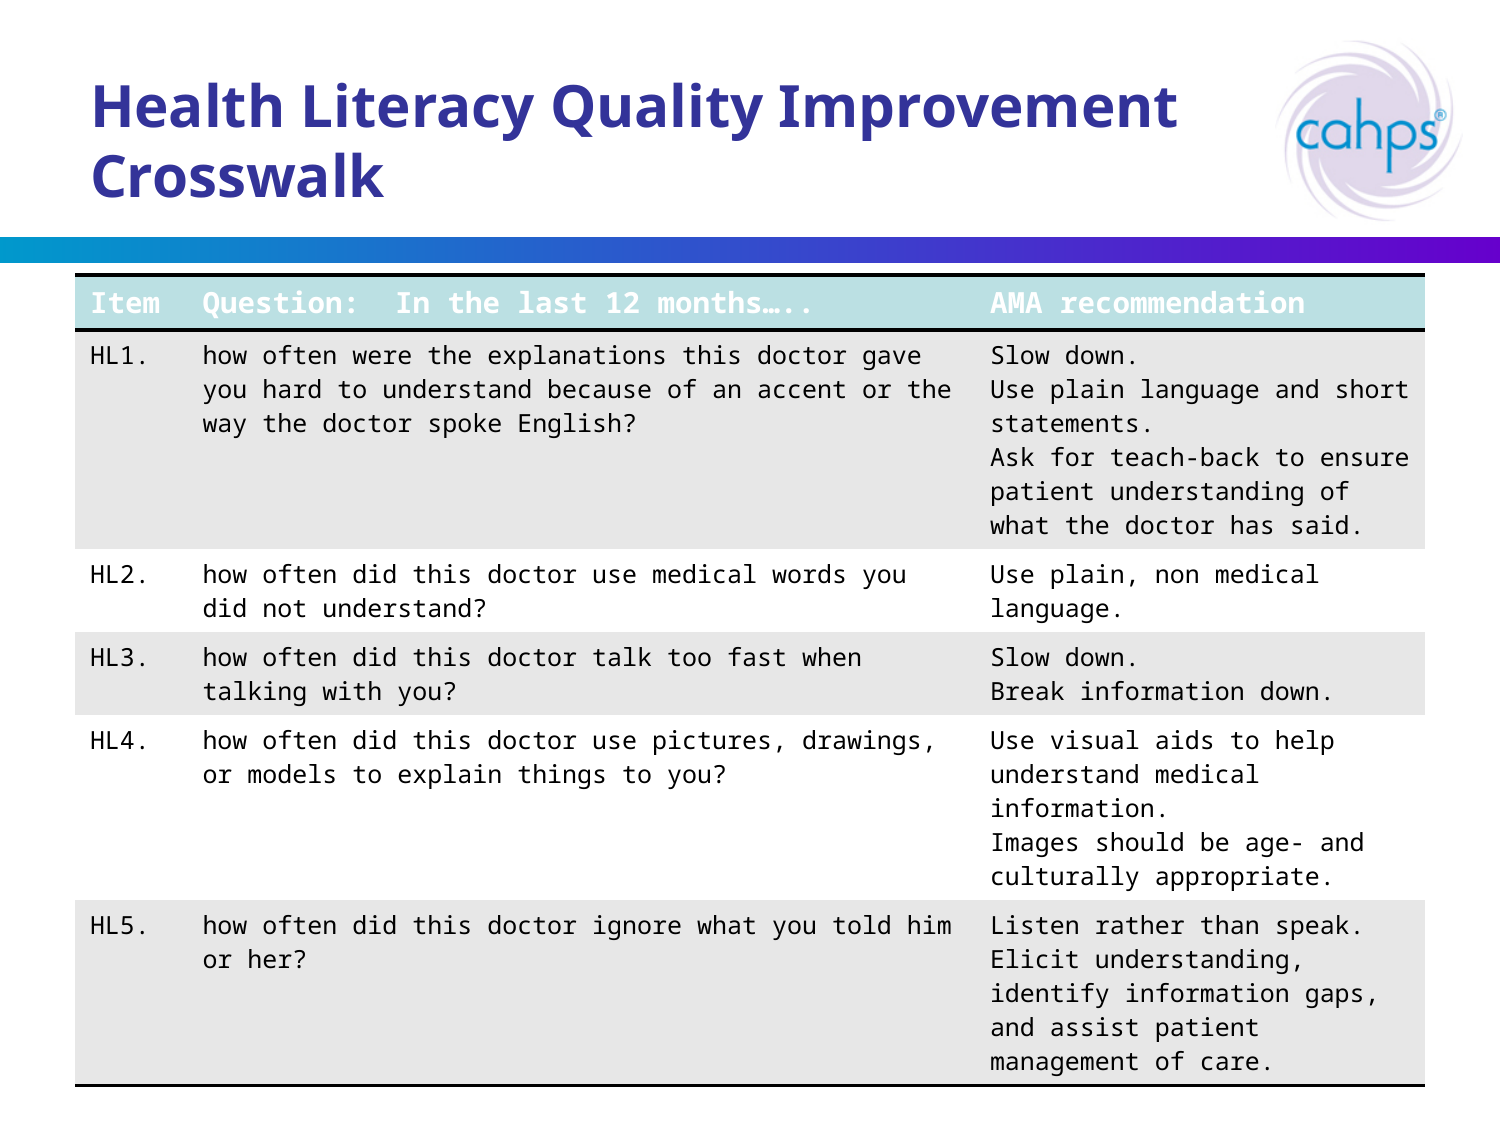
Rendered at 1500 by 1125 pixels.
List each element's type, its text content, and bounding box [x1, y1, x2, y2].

table_header Item [75, 277, 188, 328]
table_cell Use visual aids to help understand medical information. Images should be age- and culturally appropriate. [975, 715, 1425, 900]
table_cell Use plain, non medical language. [975, 549, 1425, 632]
text_box [1074, 1046, 1425, 1125]
picture [1275, 37, 1463, 225]
table_cell HL5. [75, 900, 188, 1084]
table_cell HL4. [75, 715, 188, 900]
table_cell HL1. [75, 332, 188, 549]
table_header AMA recommendation [975, 277, 1425, 328]
title Health Literacy Quality Improvement Crosswalk [75, 45, 1313, 233]
table_cell how often did this doctor talk too fast when talking with you? [188, 632, 975, 715]
table_cell how often did this doctor use pictures, drawings, or models to explain things to you? [188, 715, 975, 900]
table_cell Listen rather than speak. Elicit understanding, identify information gaps, and assist patient management of care. [975, 900, 1425, 1084]
table_cell HL2. [75, 549, 188, 632]
table_cell Slow down. Use plain language and short statements. Ask for teach-back to ensure patient understanding of what the doctor has said. [975, 332, 1425, 549]
table_cell HL3. [75, 632, 188, 715]
table_cell how often did this doctor use medical words you did not understand? [188, 549, 975, 632]
table_cell Slow down. Break information down. [975, 632, 1425, 715]
table_cell how often did this doctor ignore what you told him or her? [188, 900, 975, 1084]
table_cell how often were the explanations this doctor gave you hard to understand because of an accent or the way the doctor spoke English? [188, 332, 975, 549]
table_header Question: In the last 12 months….. [188, 277, 975, 328]
